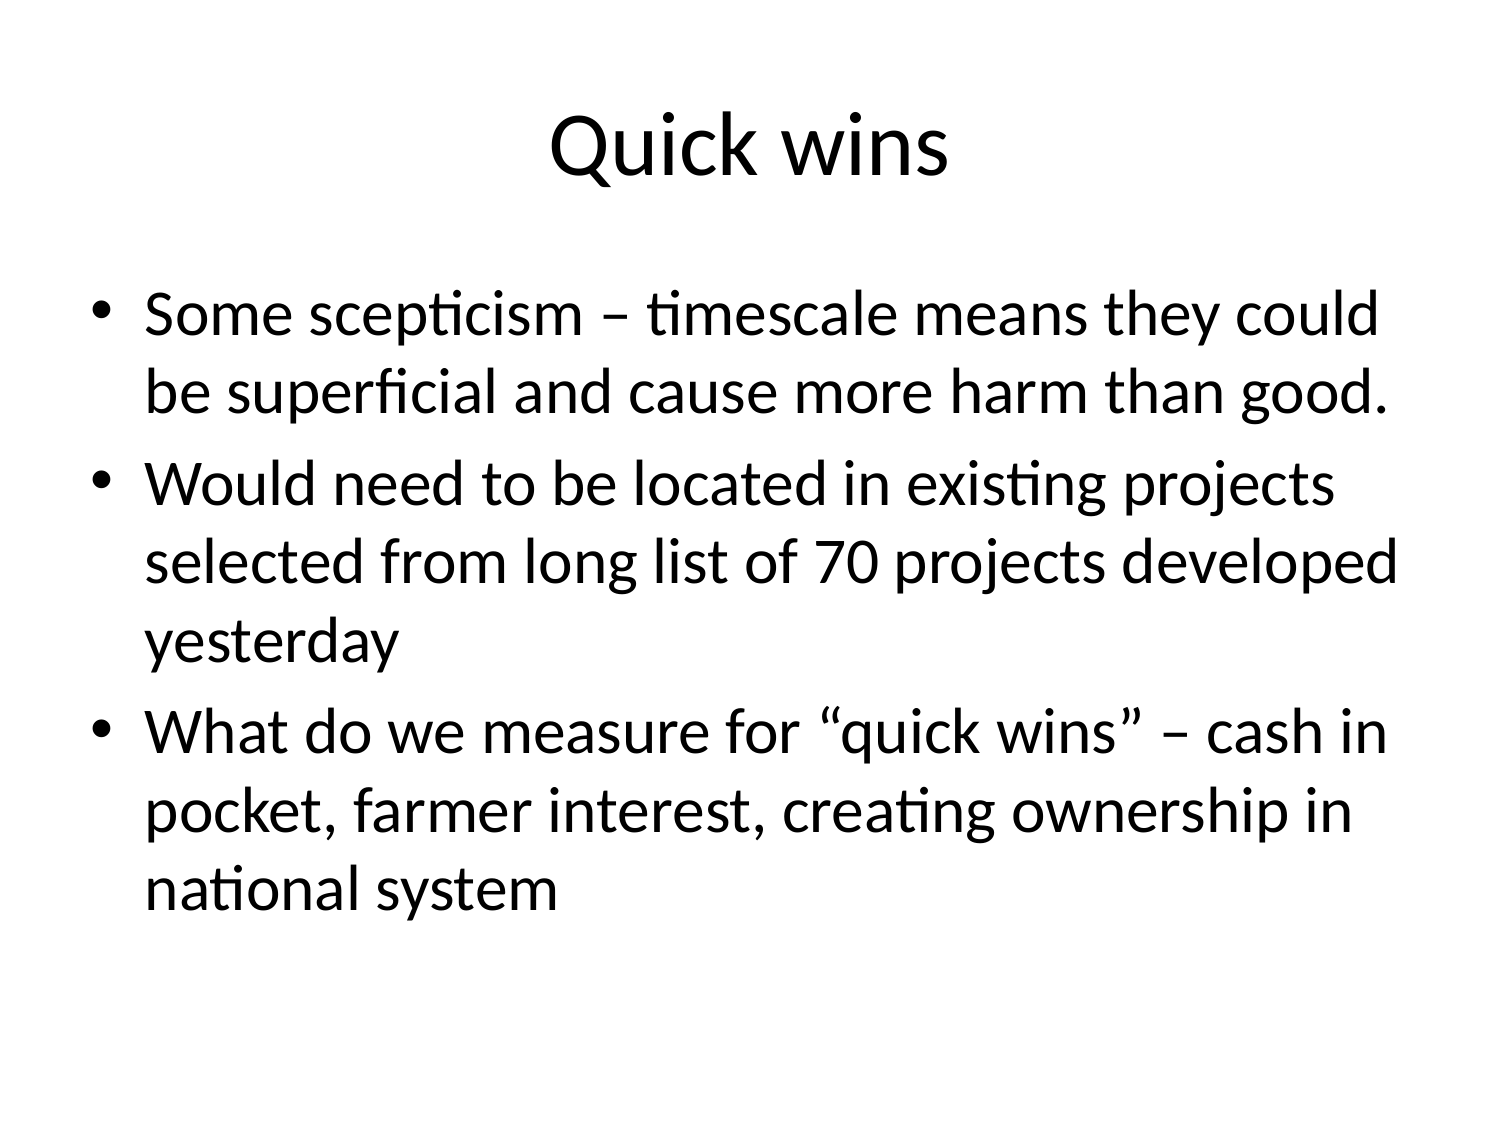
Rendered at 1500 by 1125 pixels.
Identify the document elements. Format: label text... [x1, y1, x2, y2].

list Some scepticism – timescale means they could be superficial and cause more harm than good. Would need to be located in existing projects selected from long list of 70 projects developed yesterday What do we measure for “quick wins” – cash in pocket, farmer interest, creating ownership in national system [75, 262, 1425, 1005]
title Quick wins [75, 45, 1425, 233]
